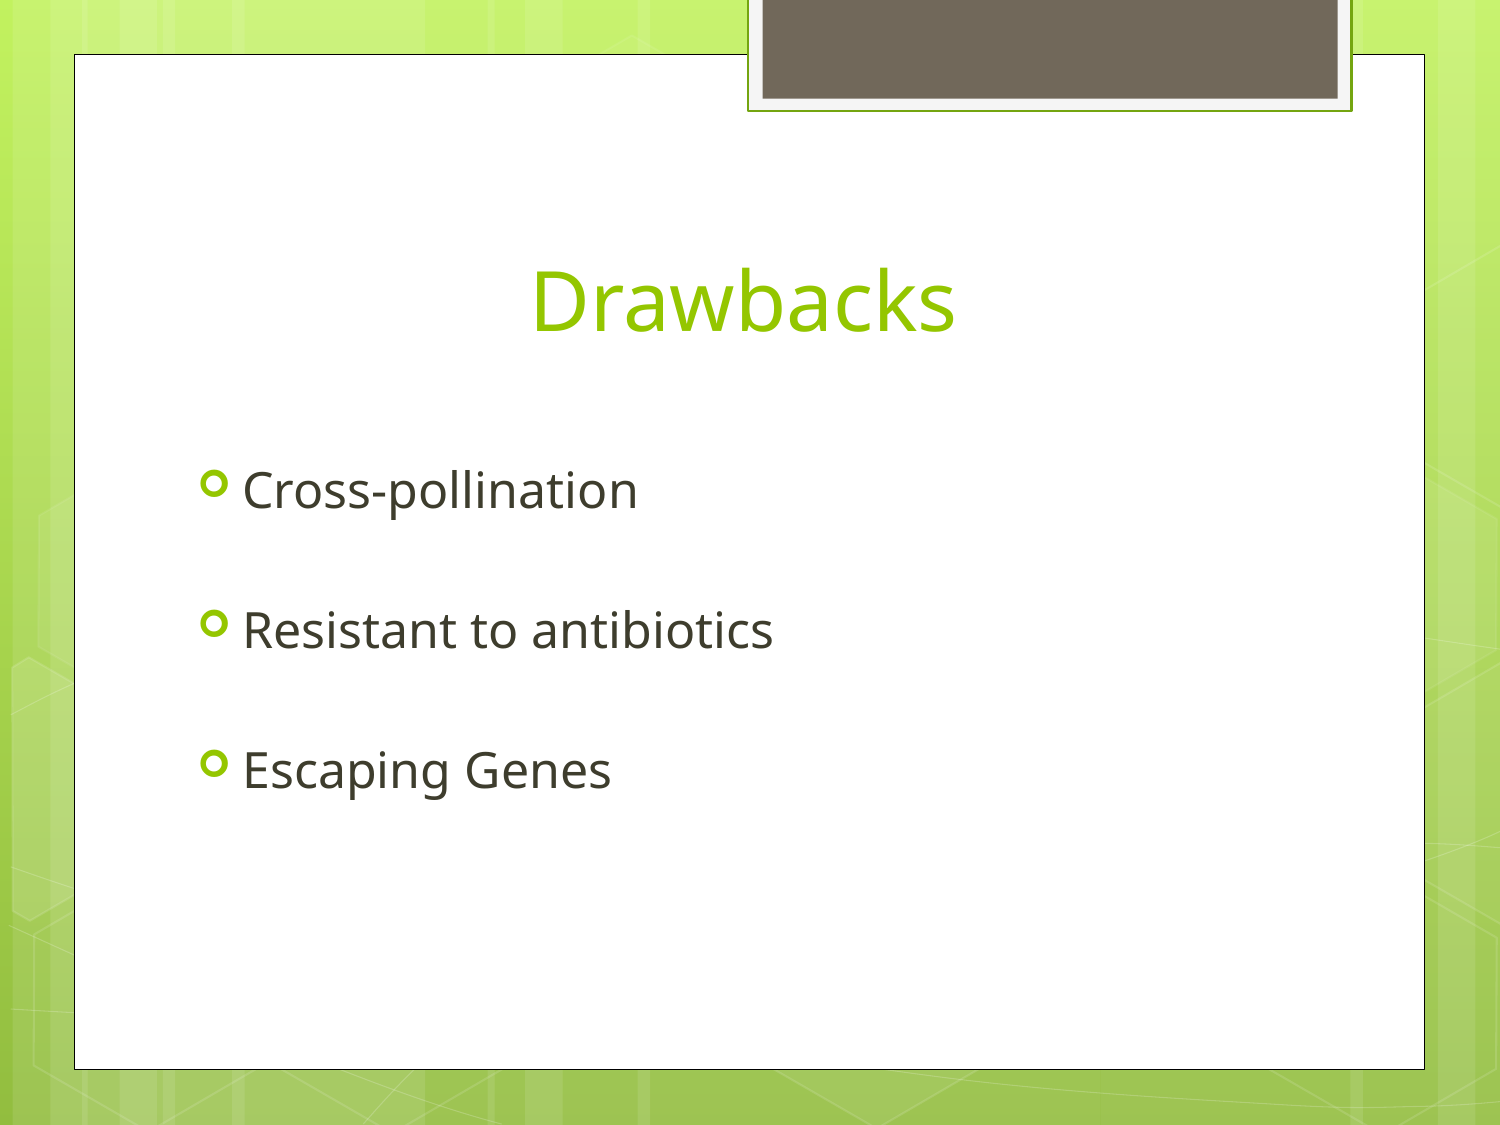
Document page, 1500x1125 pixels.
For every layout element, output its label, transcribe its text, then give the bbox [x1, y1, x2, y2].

list Cross-pollination Resistant to antibiotics Escaping Genes [171, 381, 1283, 957]
title Drawbacks [171, 168, 1324, 357]
